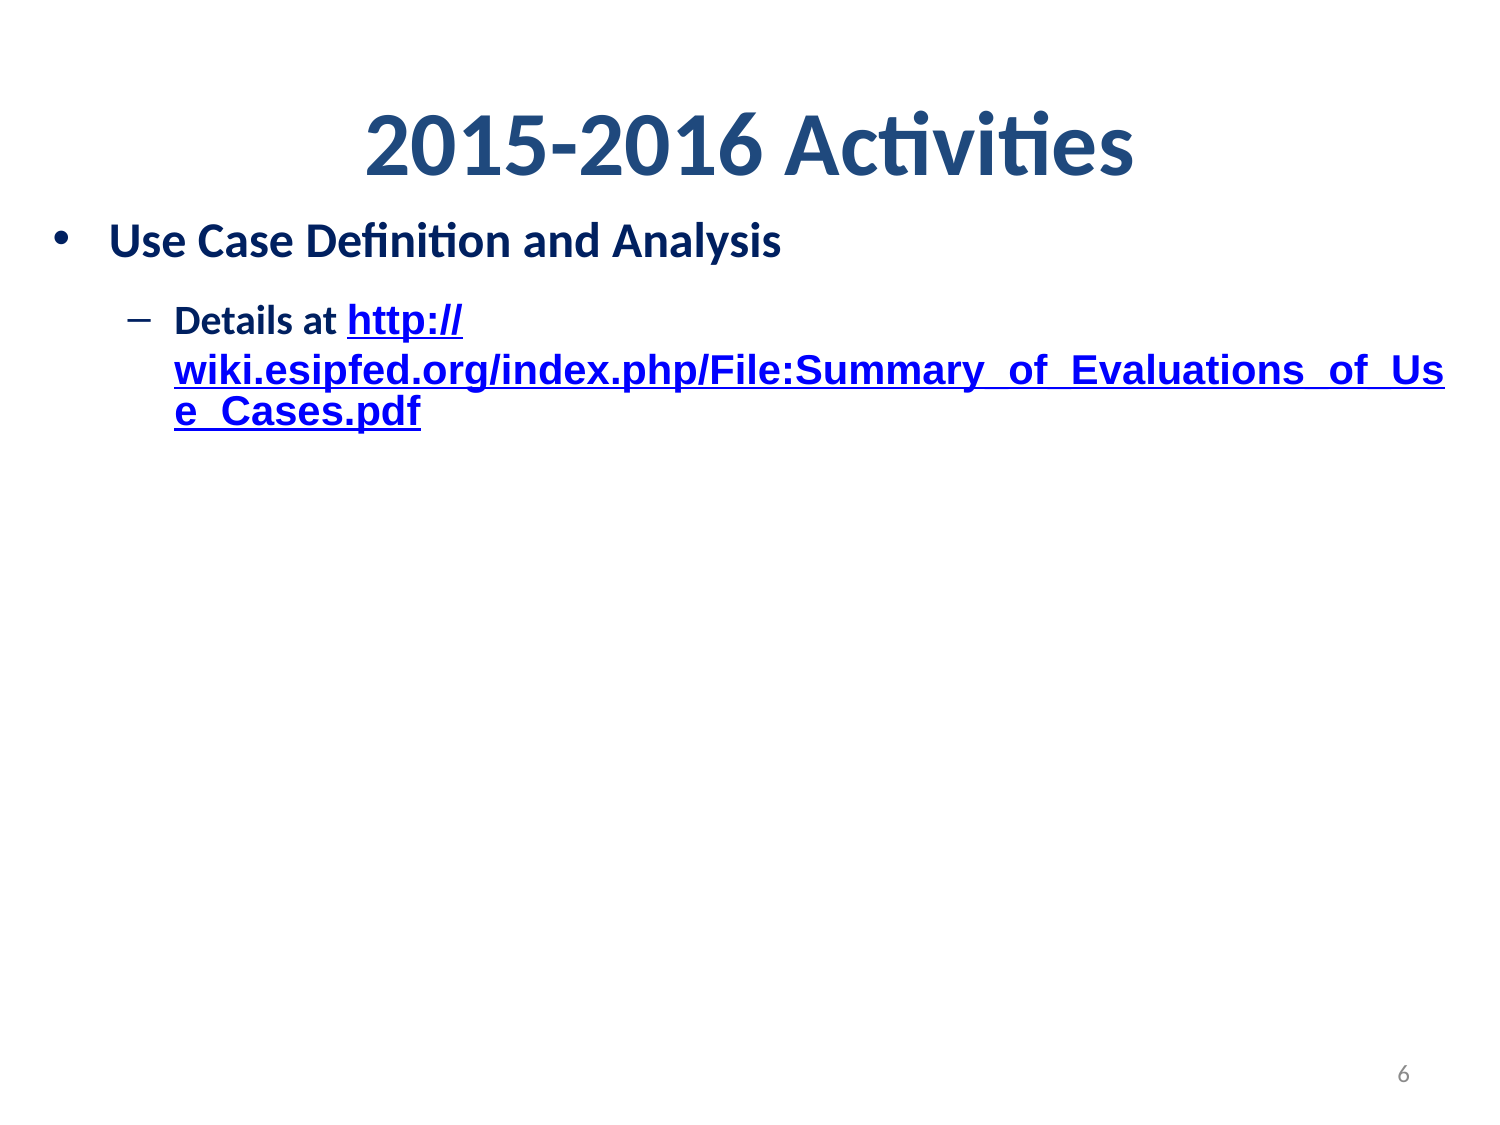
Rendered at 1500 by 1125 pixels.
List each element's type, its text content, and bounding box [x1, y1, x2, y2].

list Use Case Definition and Analysis Details at http://wiki.esipfed.org/index.php/File:Summary_of_Evaluations_of_Use_Cases.pdf [37, 200, 1463, 1025]
slide_number 6 [1074, 1042, 1425, 1103]
title 2015-2016 Activities [75, 45, 1425, 200]
